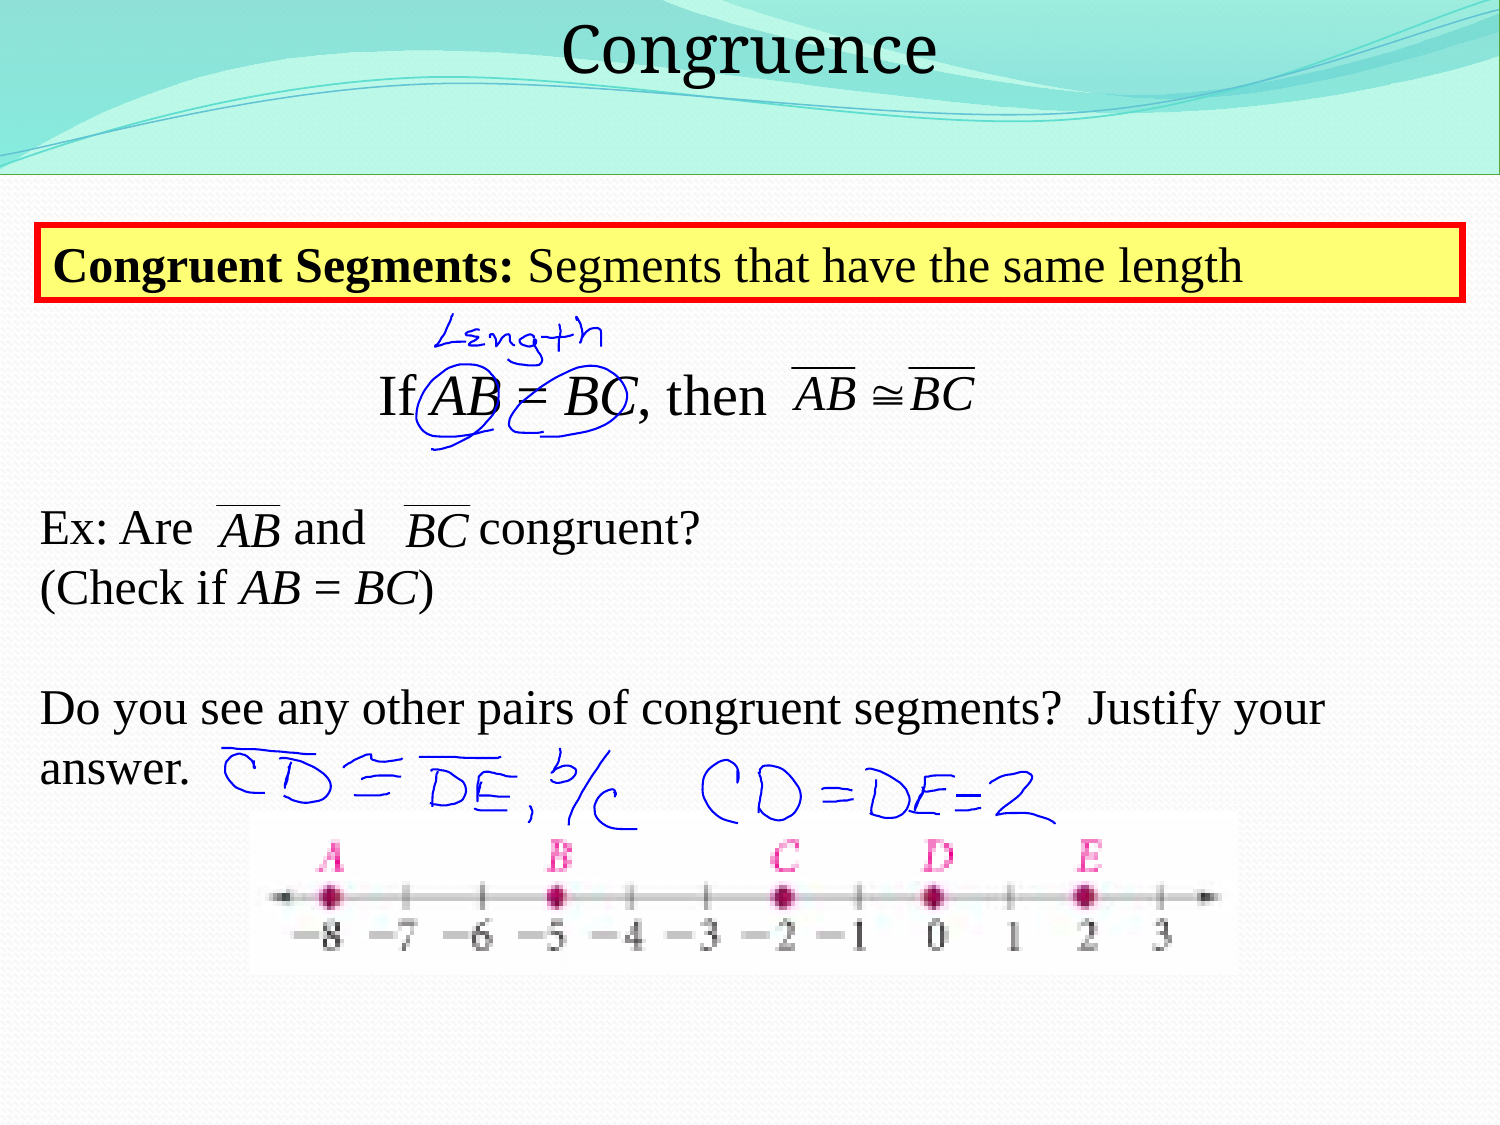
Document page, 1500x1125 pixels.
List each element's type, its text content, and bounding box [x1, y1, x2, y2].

text_box Congruence [0, 0, 1500, 175]
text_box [220, 314, 1056, 830]
text_box Ex: Are and congruent? (Check if AB = BC) Do you see any other pairs of congruent segments? Justify your answer. [1062, 487, 1463, 803]
text_box Ex: Are and congruent? (Check if AB = BC) Do you see any other pairs of congruent segments? Justify your answer. [24, 487, 214, 803]
picture [249, 812, 1238, 976]
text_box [205, 501, 217, 803]
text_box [213, 487, 217, 499]
text_box Congruent Segments: Segments that have the same length [37, 224, 1463, 300]
